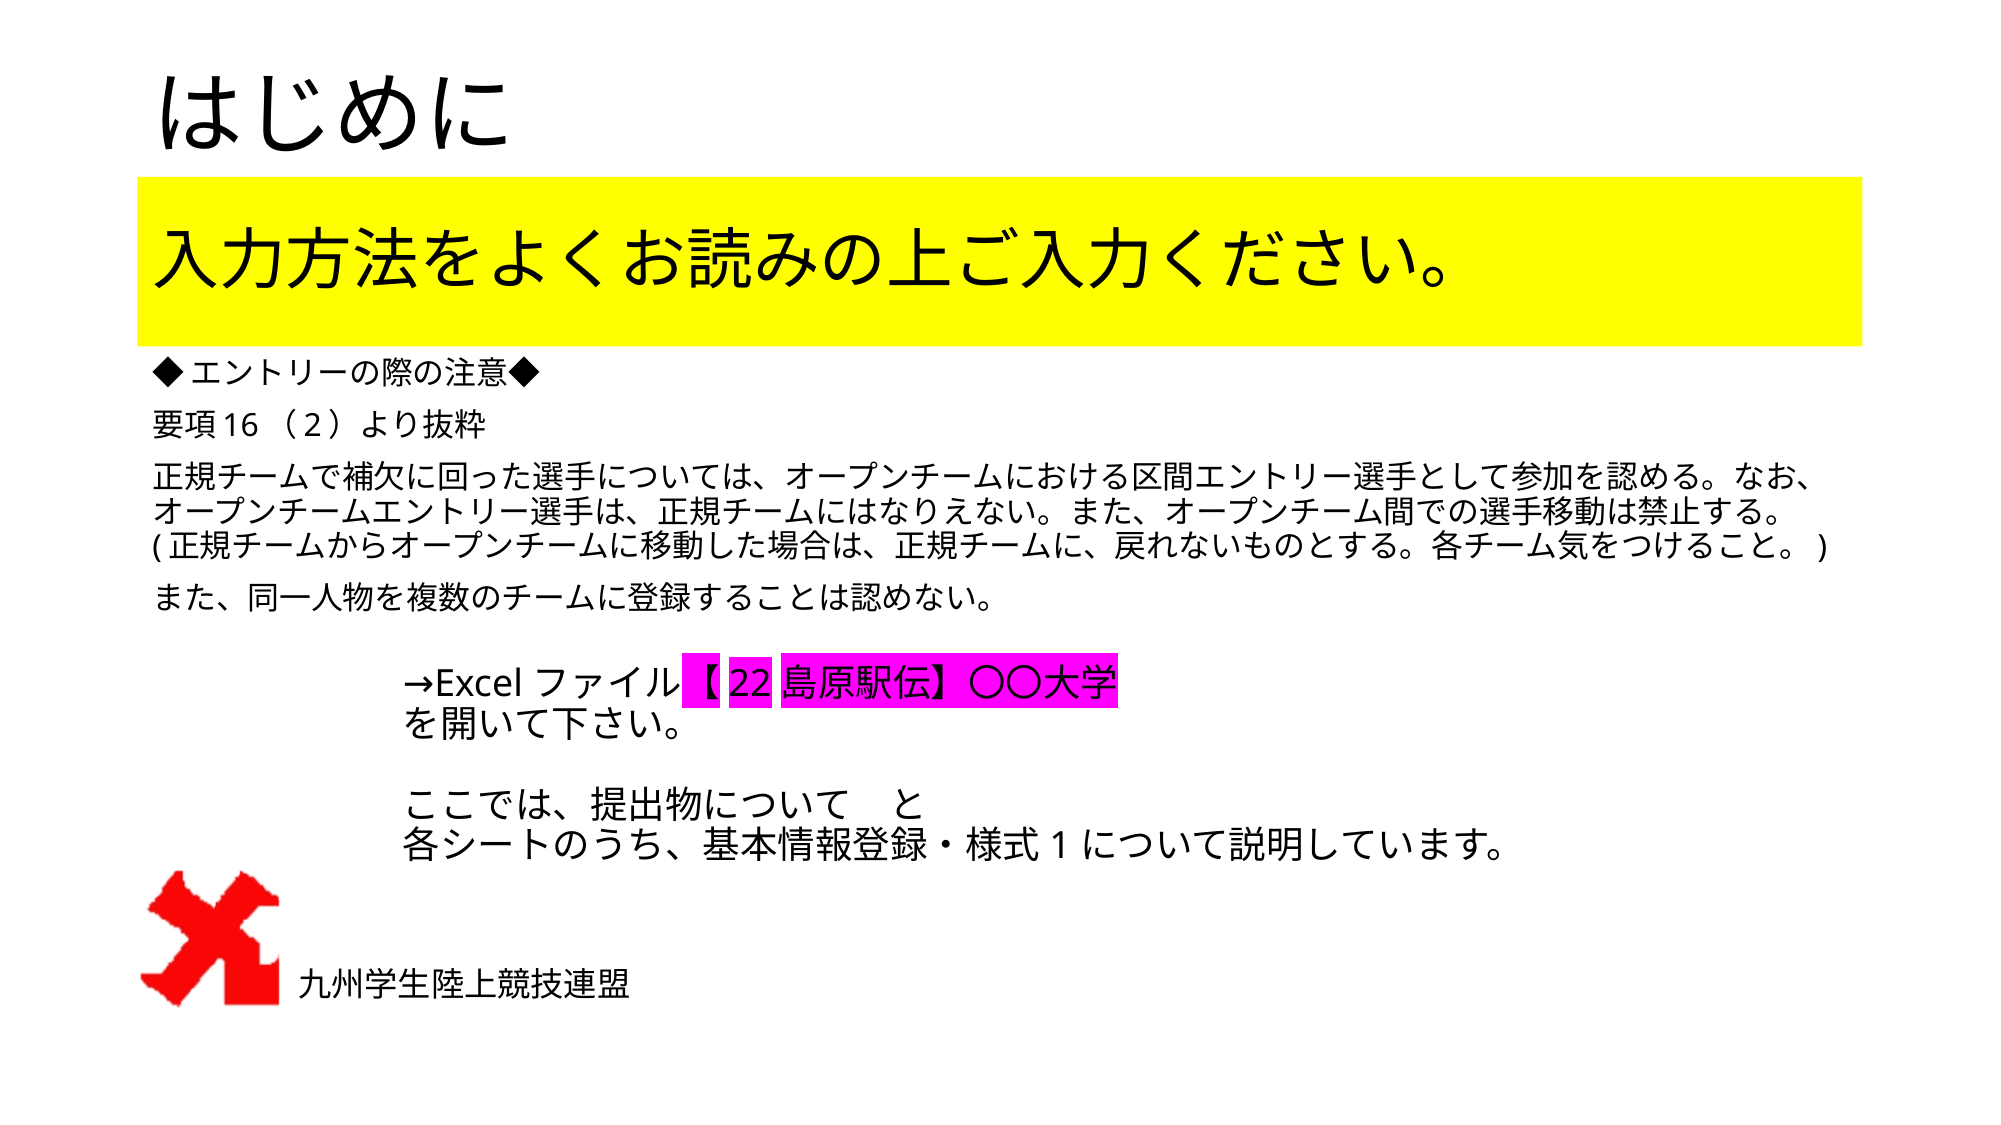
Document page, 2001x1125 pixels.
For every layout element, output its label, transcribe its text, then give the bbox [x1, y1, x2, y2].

text_box ◆エントリーの際の注意◆ 要項16（2）より抜粋 正規チームで補欠に回った選手については、オープンチームにおける区間エントリー選手として参加を認める。なお、オープンチームエントリー選手は、正規チームにはなりえない。また、オープンチーム間での選手移動は禁止する。(正規チームからオープンチームに移動した場合は、正規チームに、戻れないものとする。各チーム気をつけること。) また、同一人物を複数のチームに登録することは認めない。 [137, 349, 1863, 635]
picture [137, 863, 284, 1014]
list →Excelファイル【22島原駅伝】〇〇大学 を開いて下さい。 ここでは、提出物について と 各シートのうち、基本情報登録・様式1について説明しています。 [387, 656, 1725, 876]
text_box 入力方法をよくお読みの上ご入力ください。 [137, 176, 1863, 347]
title はじめに [137, 59, 1863, 174]
